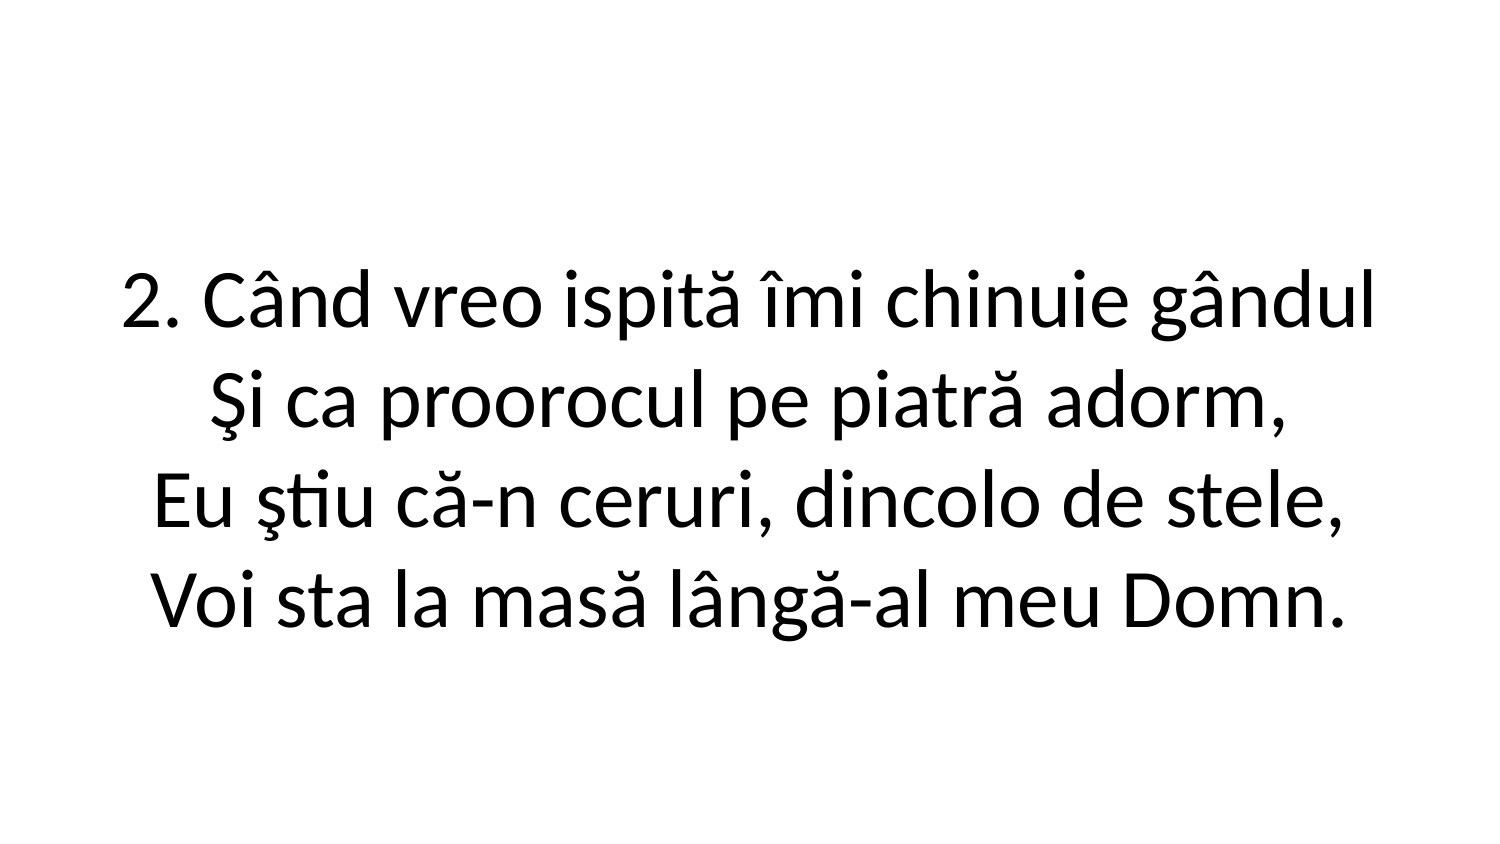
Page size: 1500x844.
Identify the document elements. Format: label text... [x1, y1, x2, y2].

text_box 2. Când vreo ispită îmi chinuie gândul Şi ca proorocul pe piatră adorm, Eu ştiu că-n ceruri, dincolo de stele, Voi sta la masă lângă-al meu Domn. [106, 192, 1394, 652]
